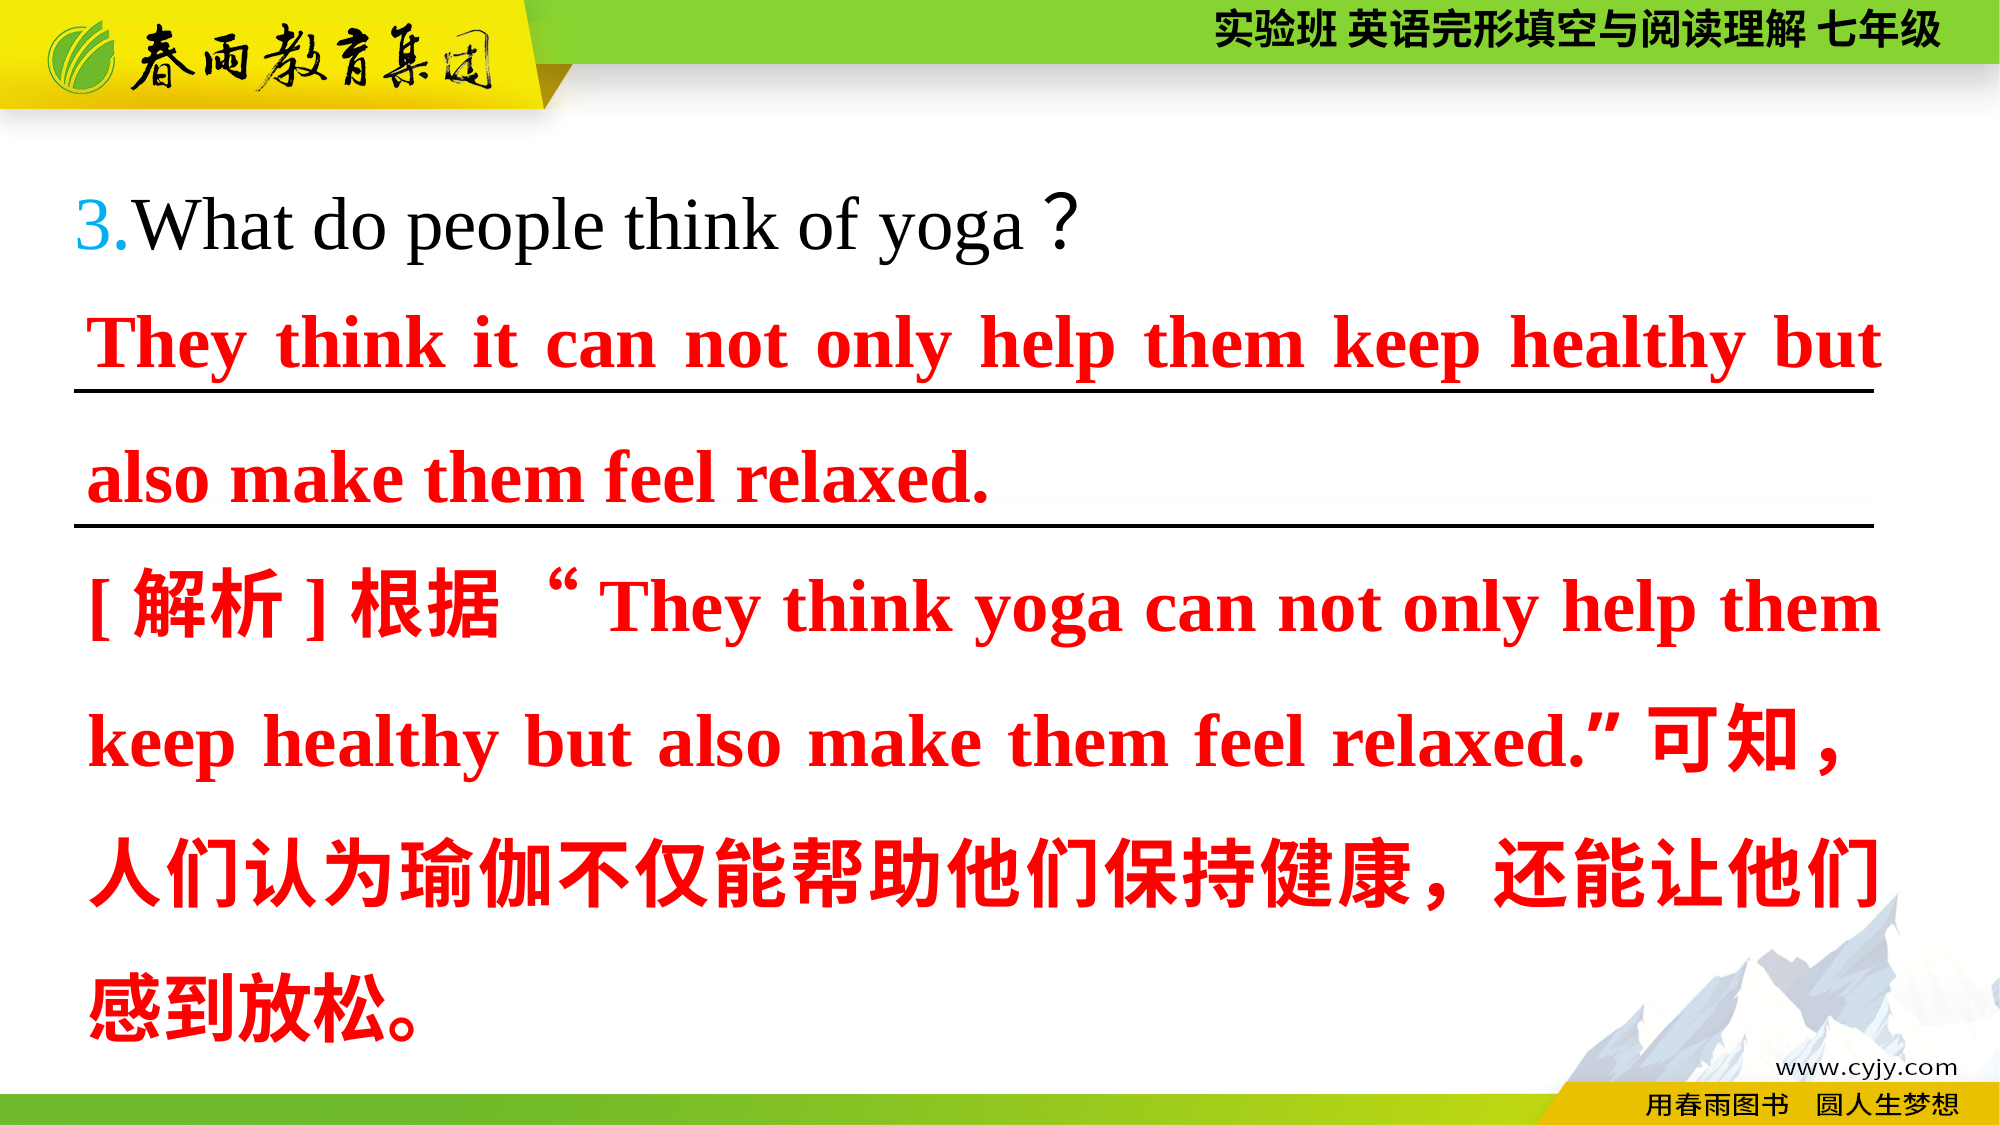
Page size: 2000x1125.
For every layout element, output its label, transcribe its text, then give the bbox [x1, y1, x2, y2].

text_box [解析]根据“They think yoga can not only help them keep healthy but also make them feel relaxed.”可知，人们认为瑜伽不仅能帮助他们保持健康，还能让他们感到放松。 [72, 503, 1898, 1059]
list 3.What do people think of yoga？ ———————————————————————— ———————————————————————— [59, 122, 1944, 547]
picture [0, 0, 2000, 1125]
text_box They think it can not only help them keep healthy but also make them feel relaxed. [71, 239, 1899, 525]
